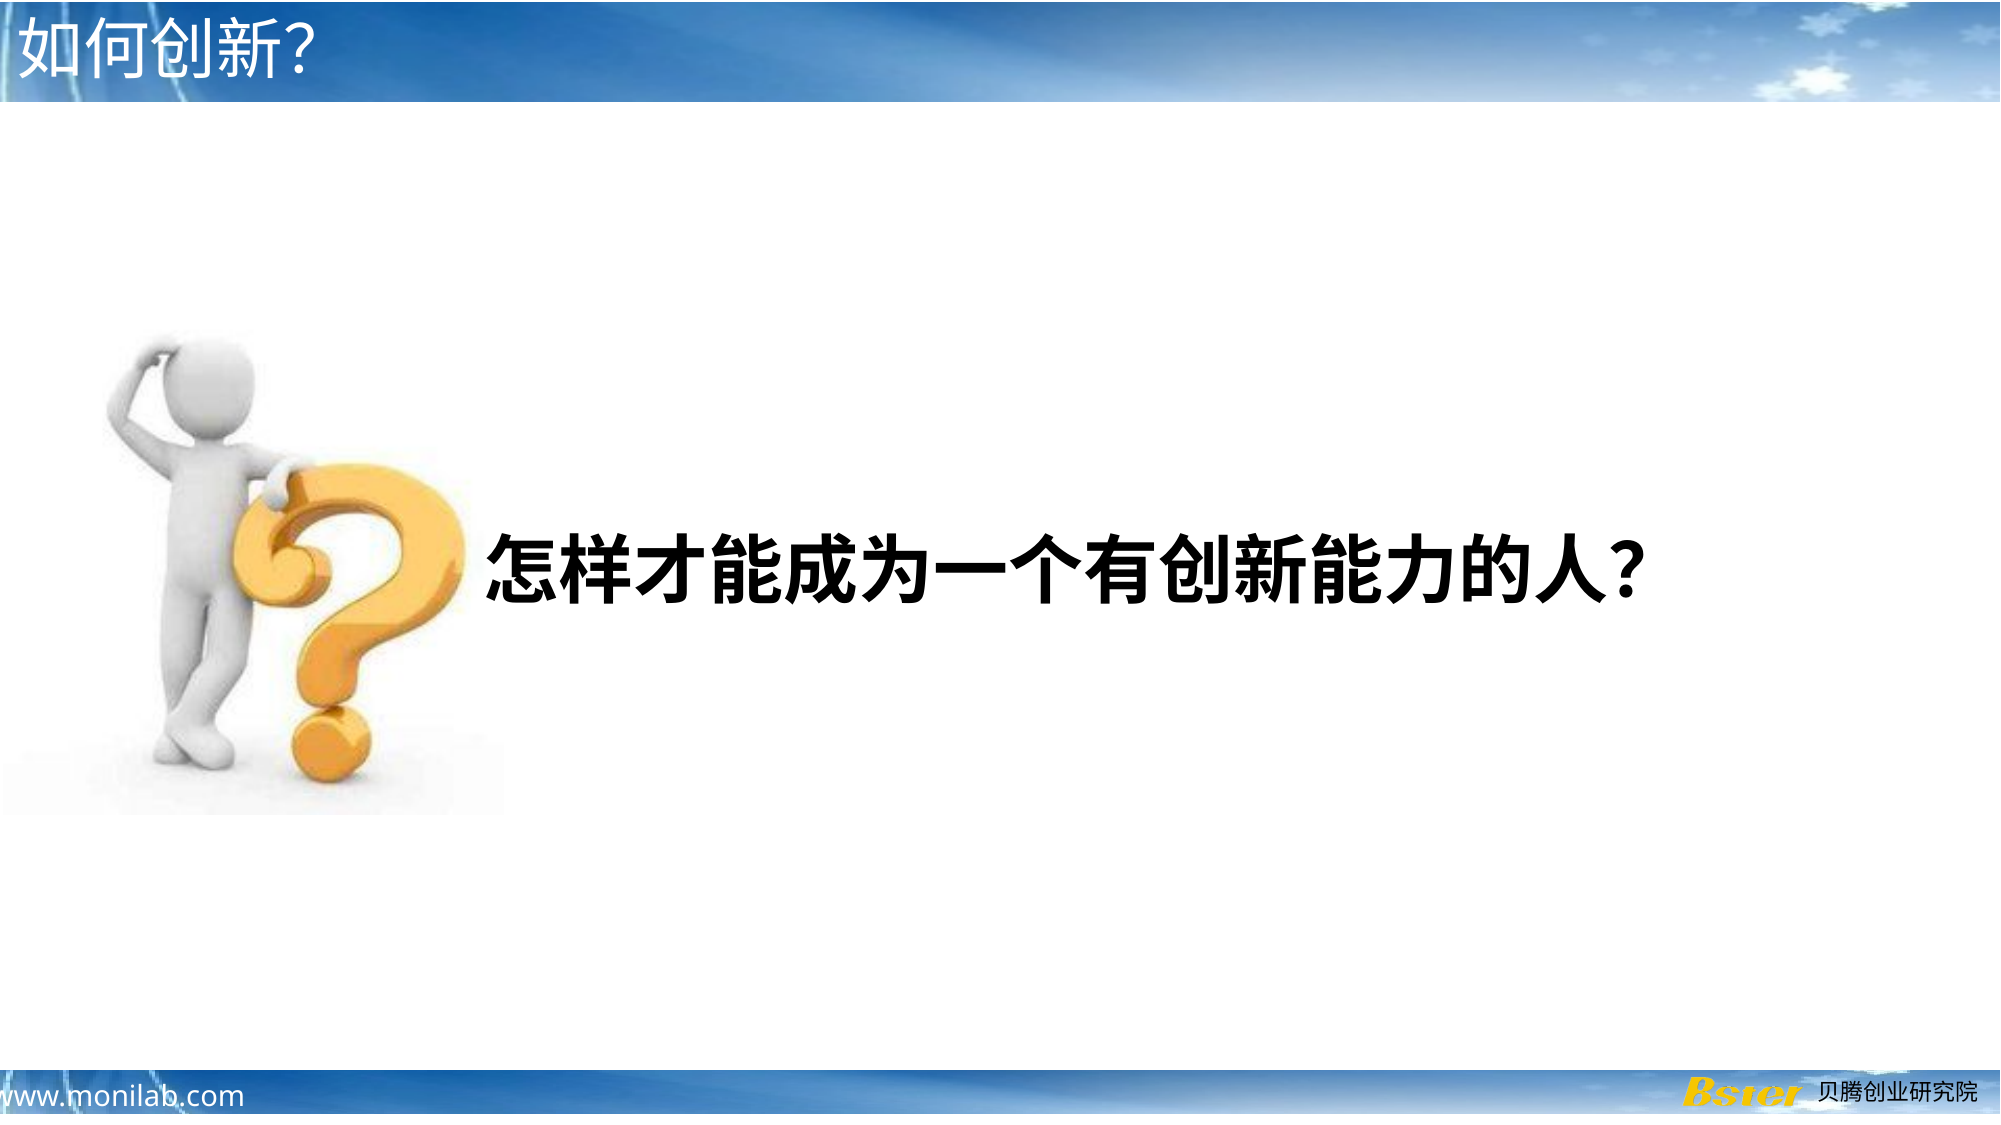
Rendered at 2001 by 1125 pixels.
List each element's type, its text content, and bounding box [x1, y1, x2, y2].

picture [3, 314, 505, 815]
text_box 如何创新？ [1, 0, 366, 95]
picture [0, 2, 2000, 102]
picture [0, 1070, 2000, 1114]
text_box 怎样才能成为一个有创新能力的人？ [510, 515, 1868, 710]
